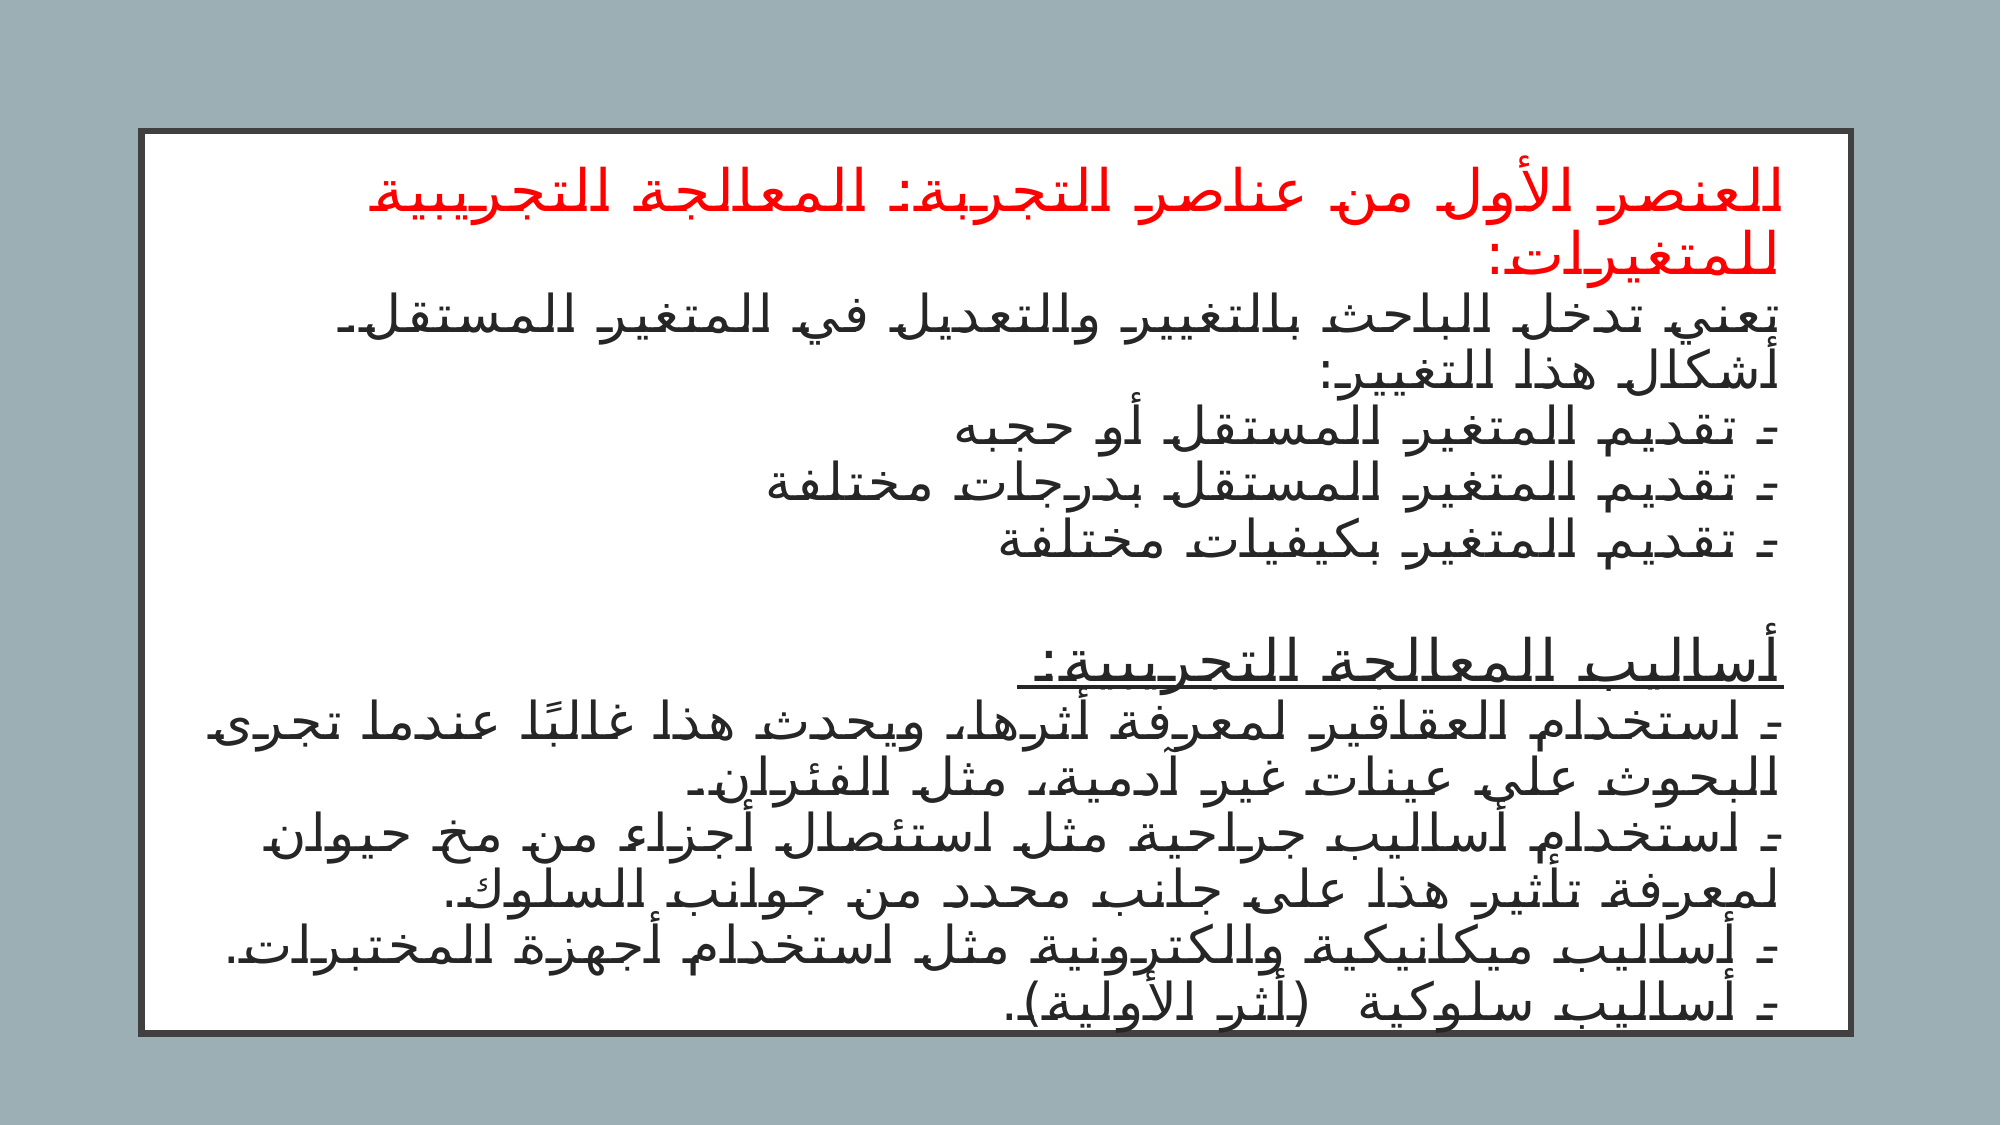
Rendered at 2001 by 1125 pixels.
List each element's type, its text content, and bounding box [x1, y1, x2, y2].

title العنصر الأول من عناصر التجربة: المعالجة التجريبية للمتغيرات: تعني تدخل الباحث بالتغيير والتعديل في المتغير المستقل. أشكال هذا التغيير: - تقديم المتغير المستقل أو حجبه - تقديم المتغير المستقل بدرجات مختلفة - تقديم المتغير بكيفيات مختلفة أساليب المعالجة التجريبية: - استخدام العقاقير لمعرفة أثرها، ويحدث هذا غالبًا عندما تجرى البحوث على عينات غير آدمية، مثل الفئران. - استخدام أساليب جراحية مثل استئصال أجزاء من مخ حيوان لمعرفة تأثير هذا على جانب محدد من جوانب السلوك. - أساليب ميكانيكية والكترونية مثل استخدام أجهزة المختبرات. - أساليب سلوكية (أثر الأولية). [138, 128, 1854, 1037]
